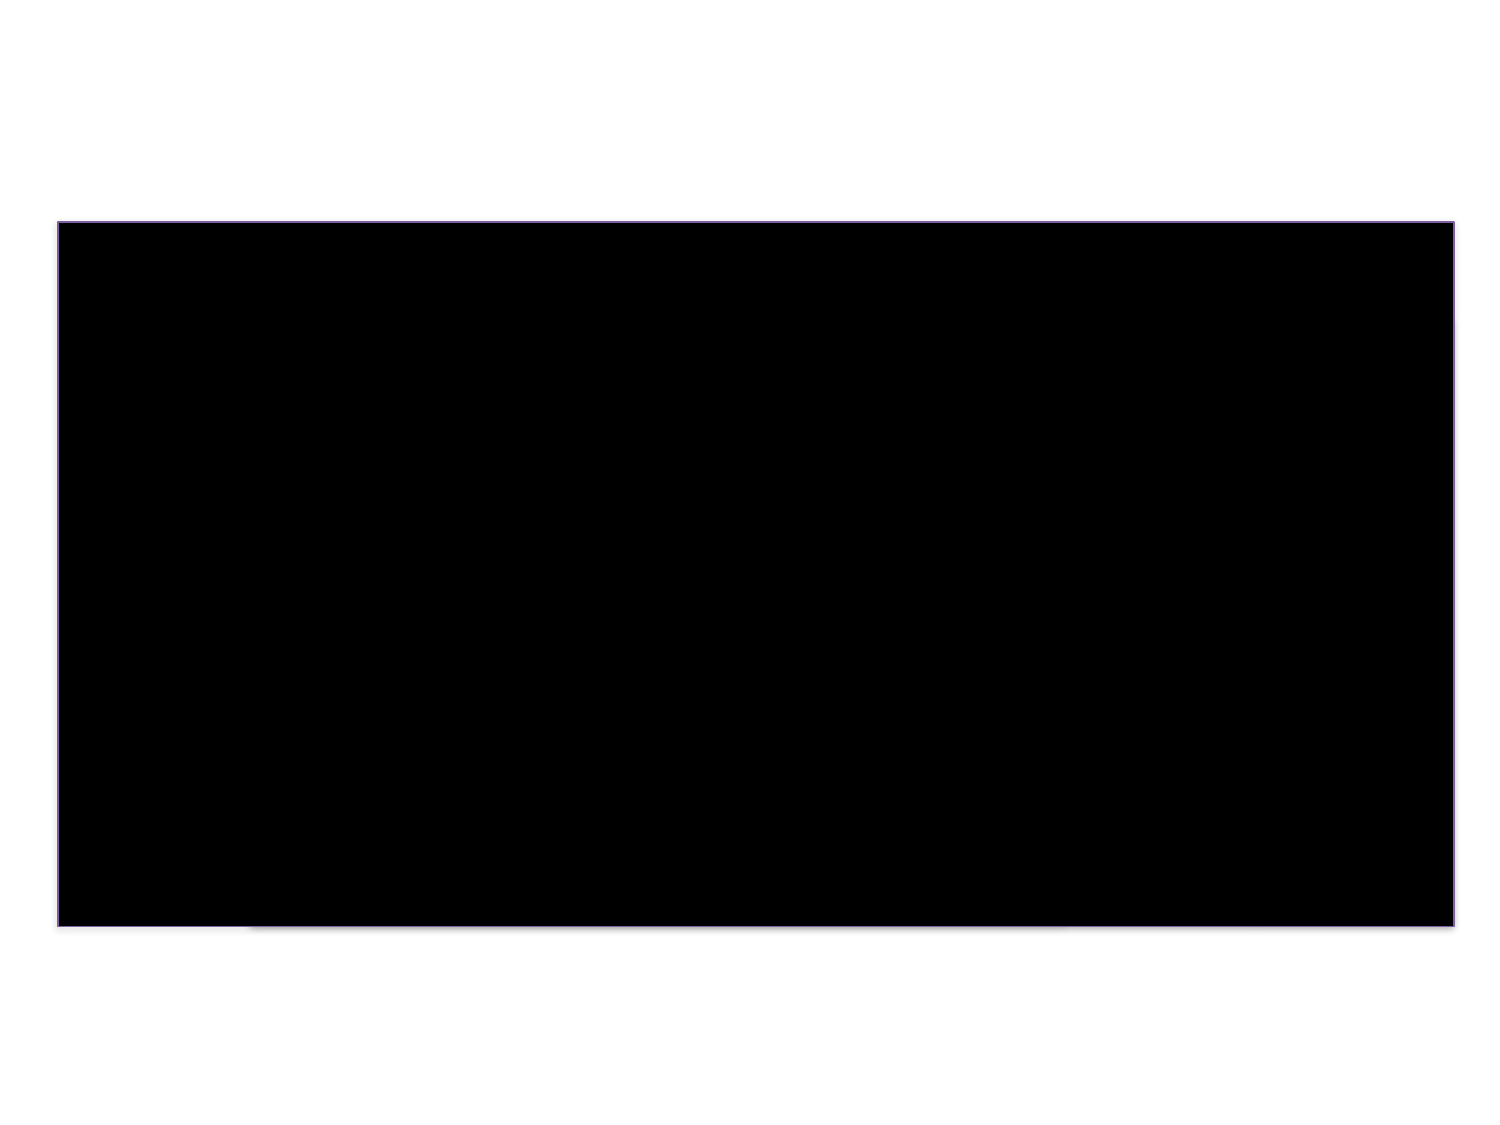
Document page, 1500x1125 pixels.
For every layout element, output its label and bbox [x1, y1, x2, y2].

picture [58, 222, 1454, 926]
